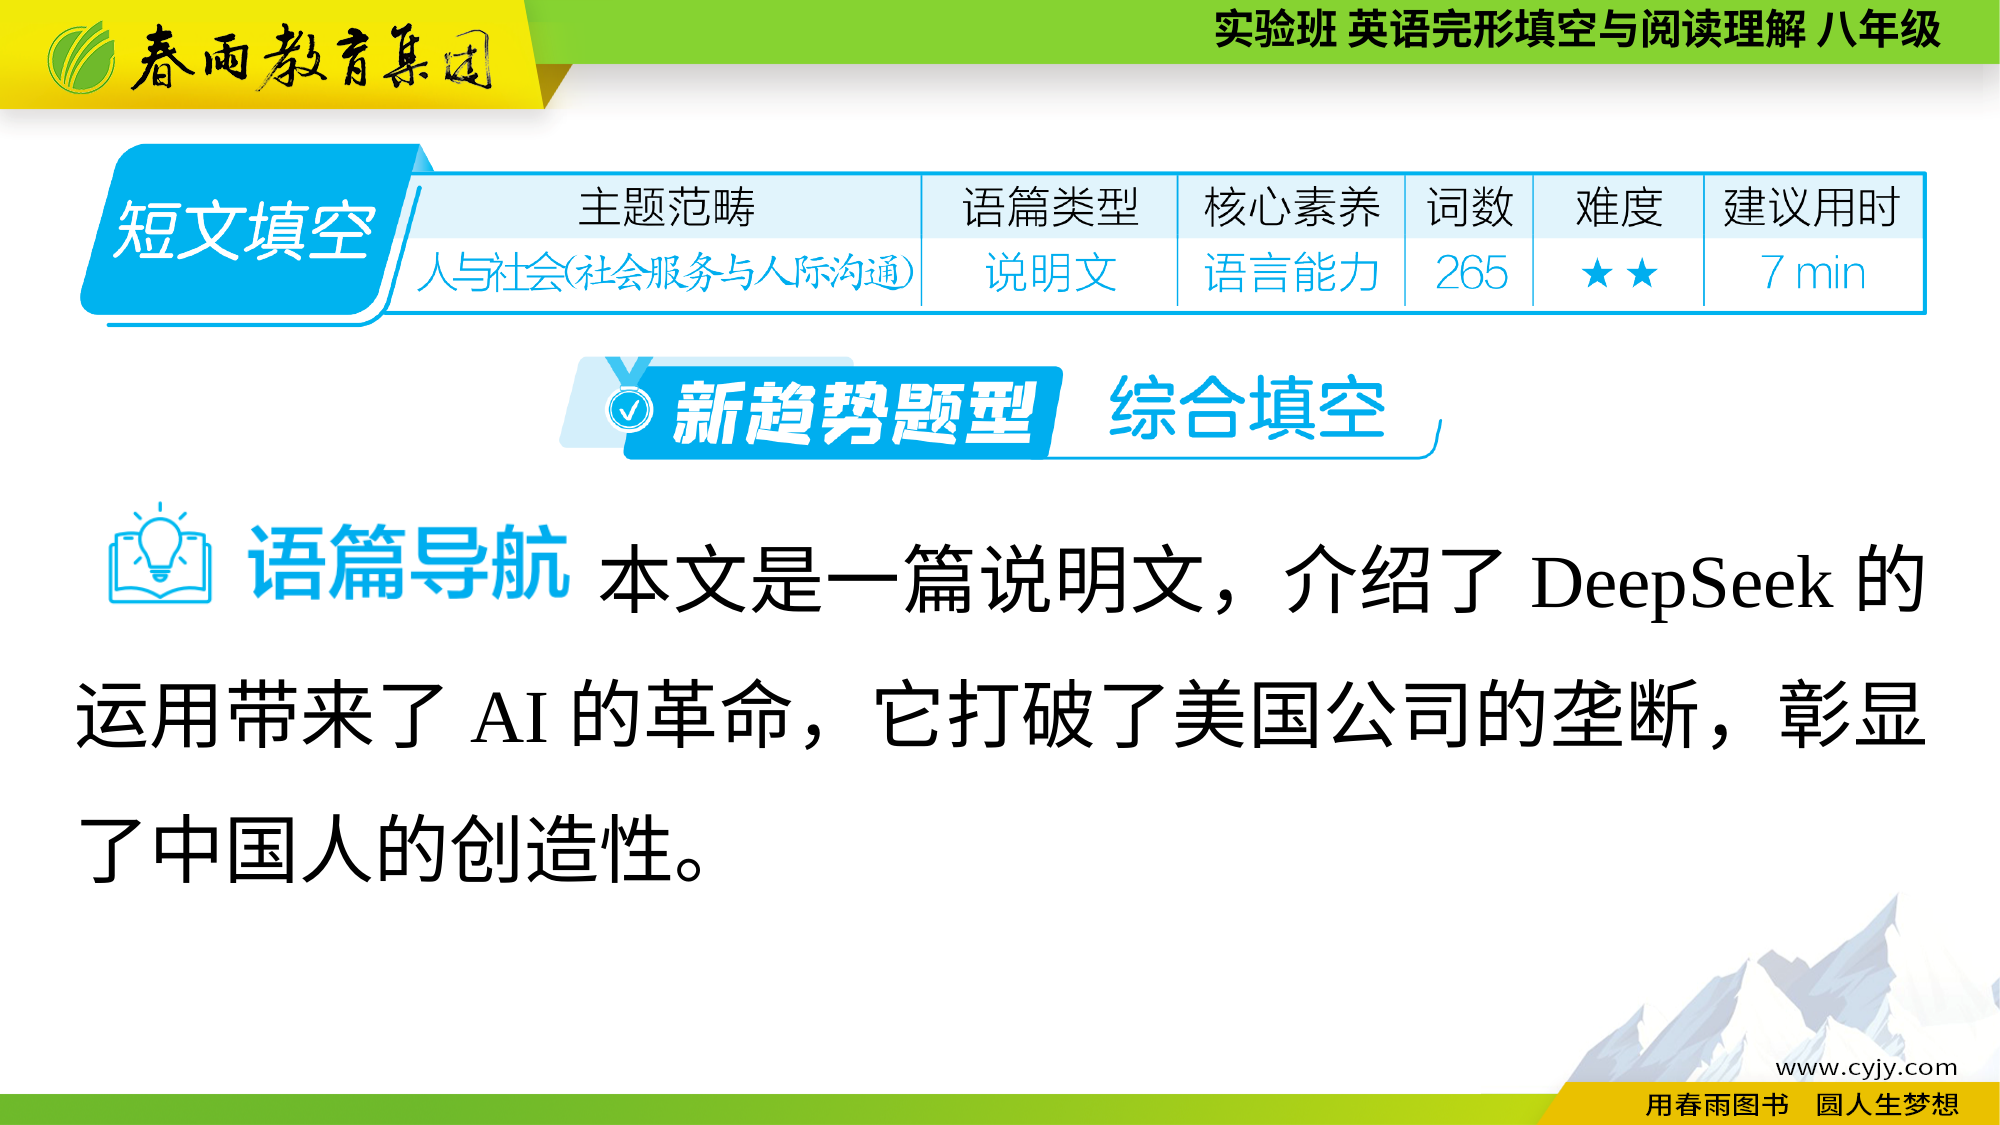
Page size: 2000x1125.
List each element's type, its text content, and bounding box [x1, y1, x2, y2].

list 本文是一篇说明文，介绍了DeepSeek的运用带来了AI的革命，它打破了美国公司的垄断，彰显了中国人的创造性。 [59, 479, 1944, 887]
picture [0, 0, 2000, 1125]
